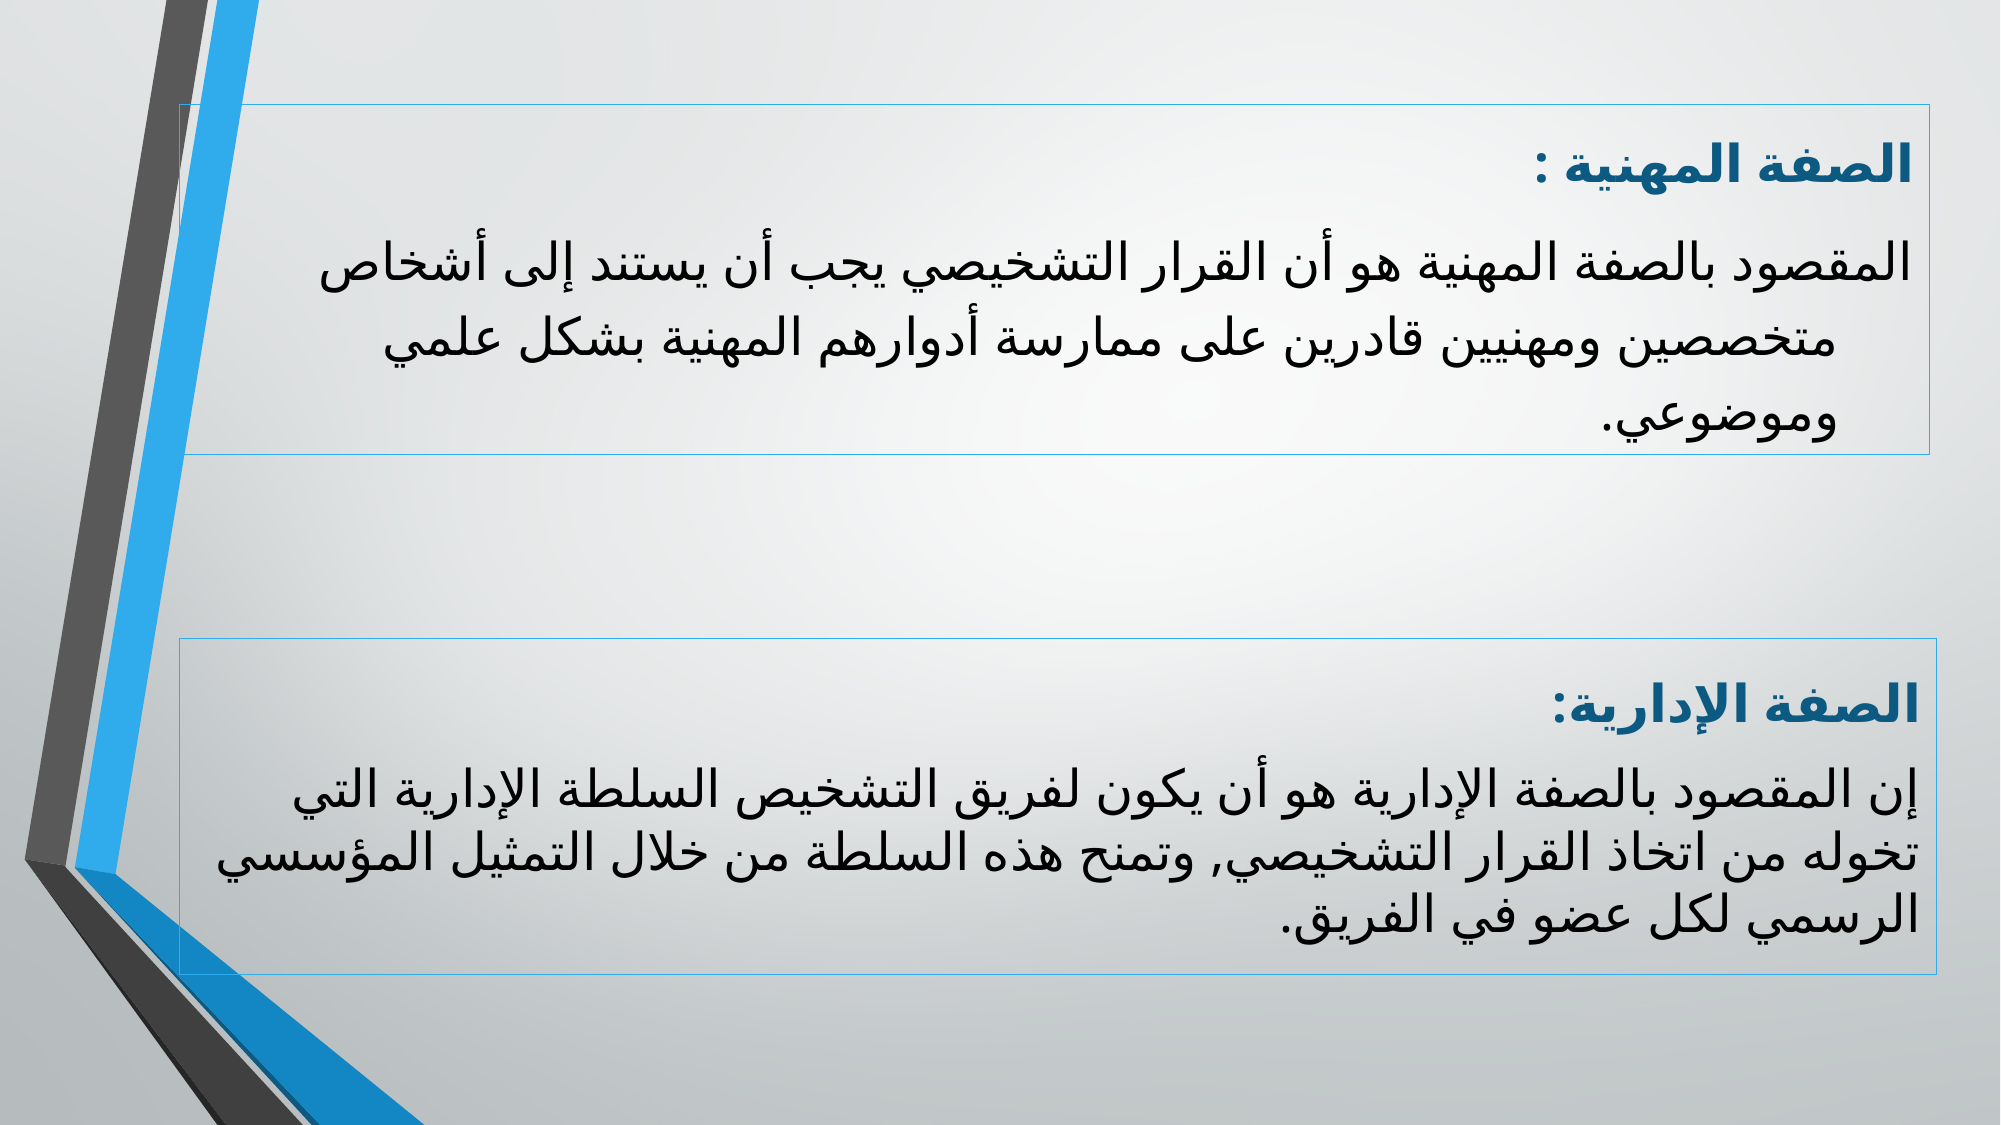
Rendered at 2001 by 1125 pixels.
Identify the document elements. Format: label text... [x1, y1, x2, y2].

text_box الصفة الإدارية: إن المقصود بالصفة الإدارية هو أن يكون لفريق التشخيص السلطة الإدارية التي تخوله من اتخاذ القرار التشخيصي, وتمنح هذه السلطة من خلال التمثيل المؤسسي الرسمي لكل عضو في الفريق. [179, 638, 1937, 975]
list الصفة المهنية : المقصود بالصفة المهنية هو أن القرار التشخيصي يجب أن يستند إلى أشخاص متخصصين ومهنيين قادرين على ممارسة أدوارهم المهنية بشكل علمي وموضوعي. [179, 104, 1930, 455]
